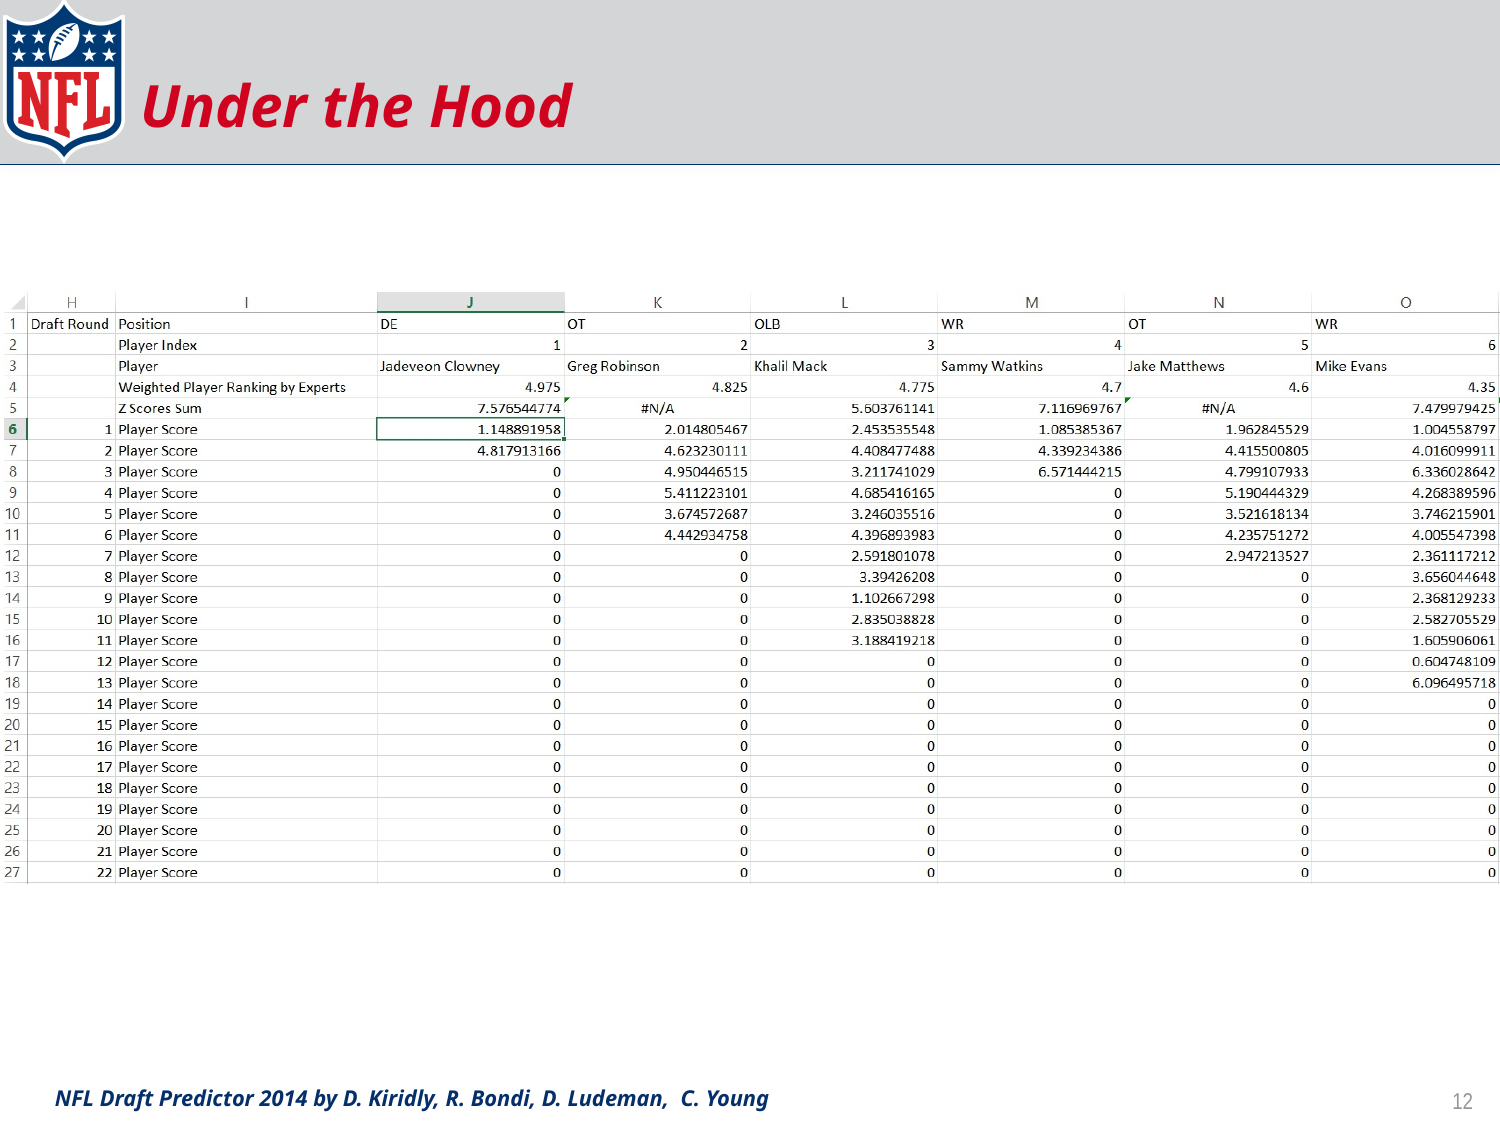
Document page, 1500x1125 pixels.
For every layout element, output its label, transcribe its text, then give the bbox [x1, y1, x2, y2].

picture [3, 288, 1500, 884]
picture [3, 0, 125, 164]
title Under the Hood [139, 3, 1473, 140]
